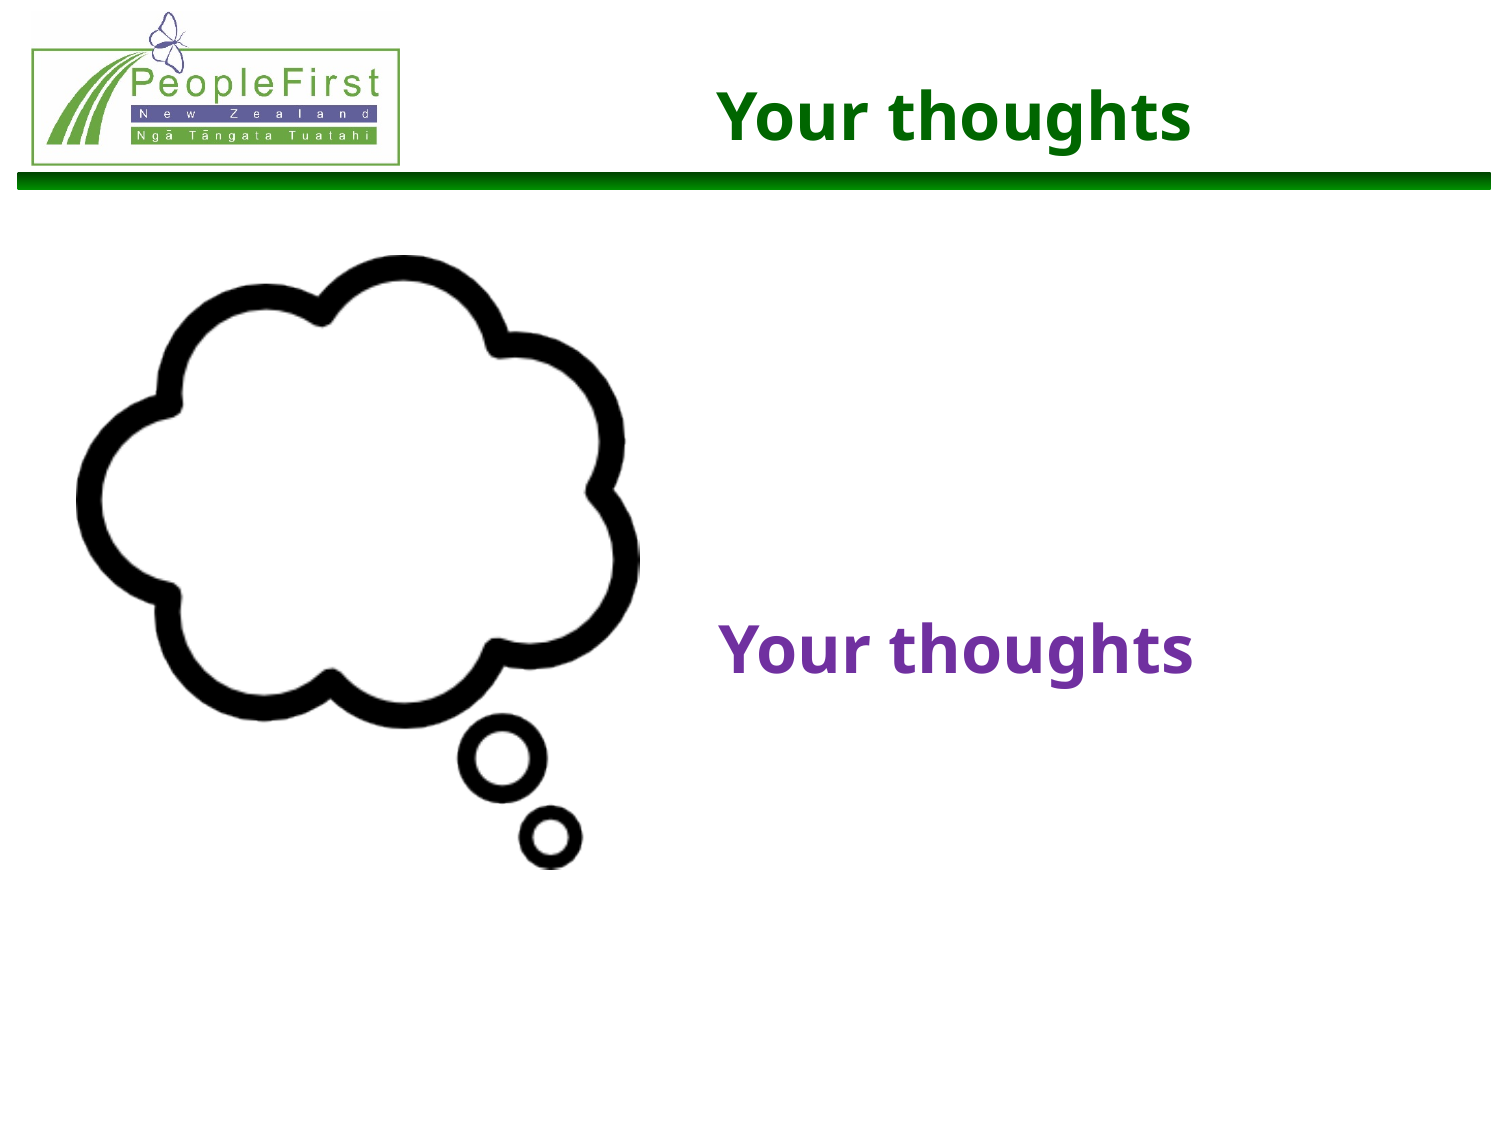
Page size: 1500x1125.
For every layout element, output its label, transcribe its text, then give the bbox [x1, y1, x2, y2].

picture [31, 11, 400, 166]
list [76, 255, 640, 870]
text_box Your thoughts [643, 599, 1294, 694]
title Your thoughts [419, 66, 1491, 145]
